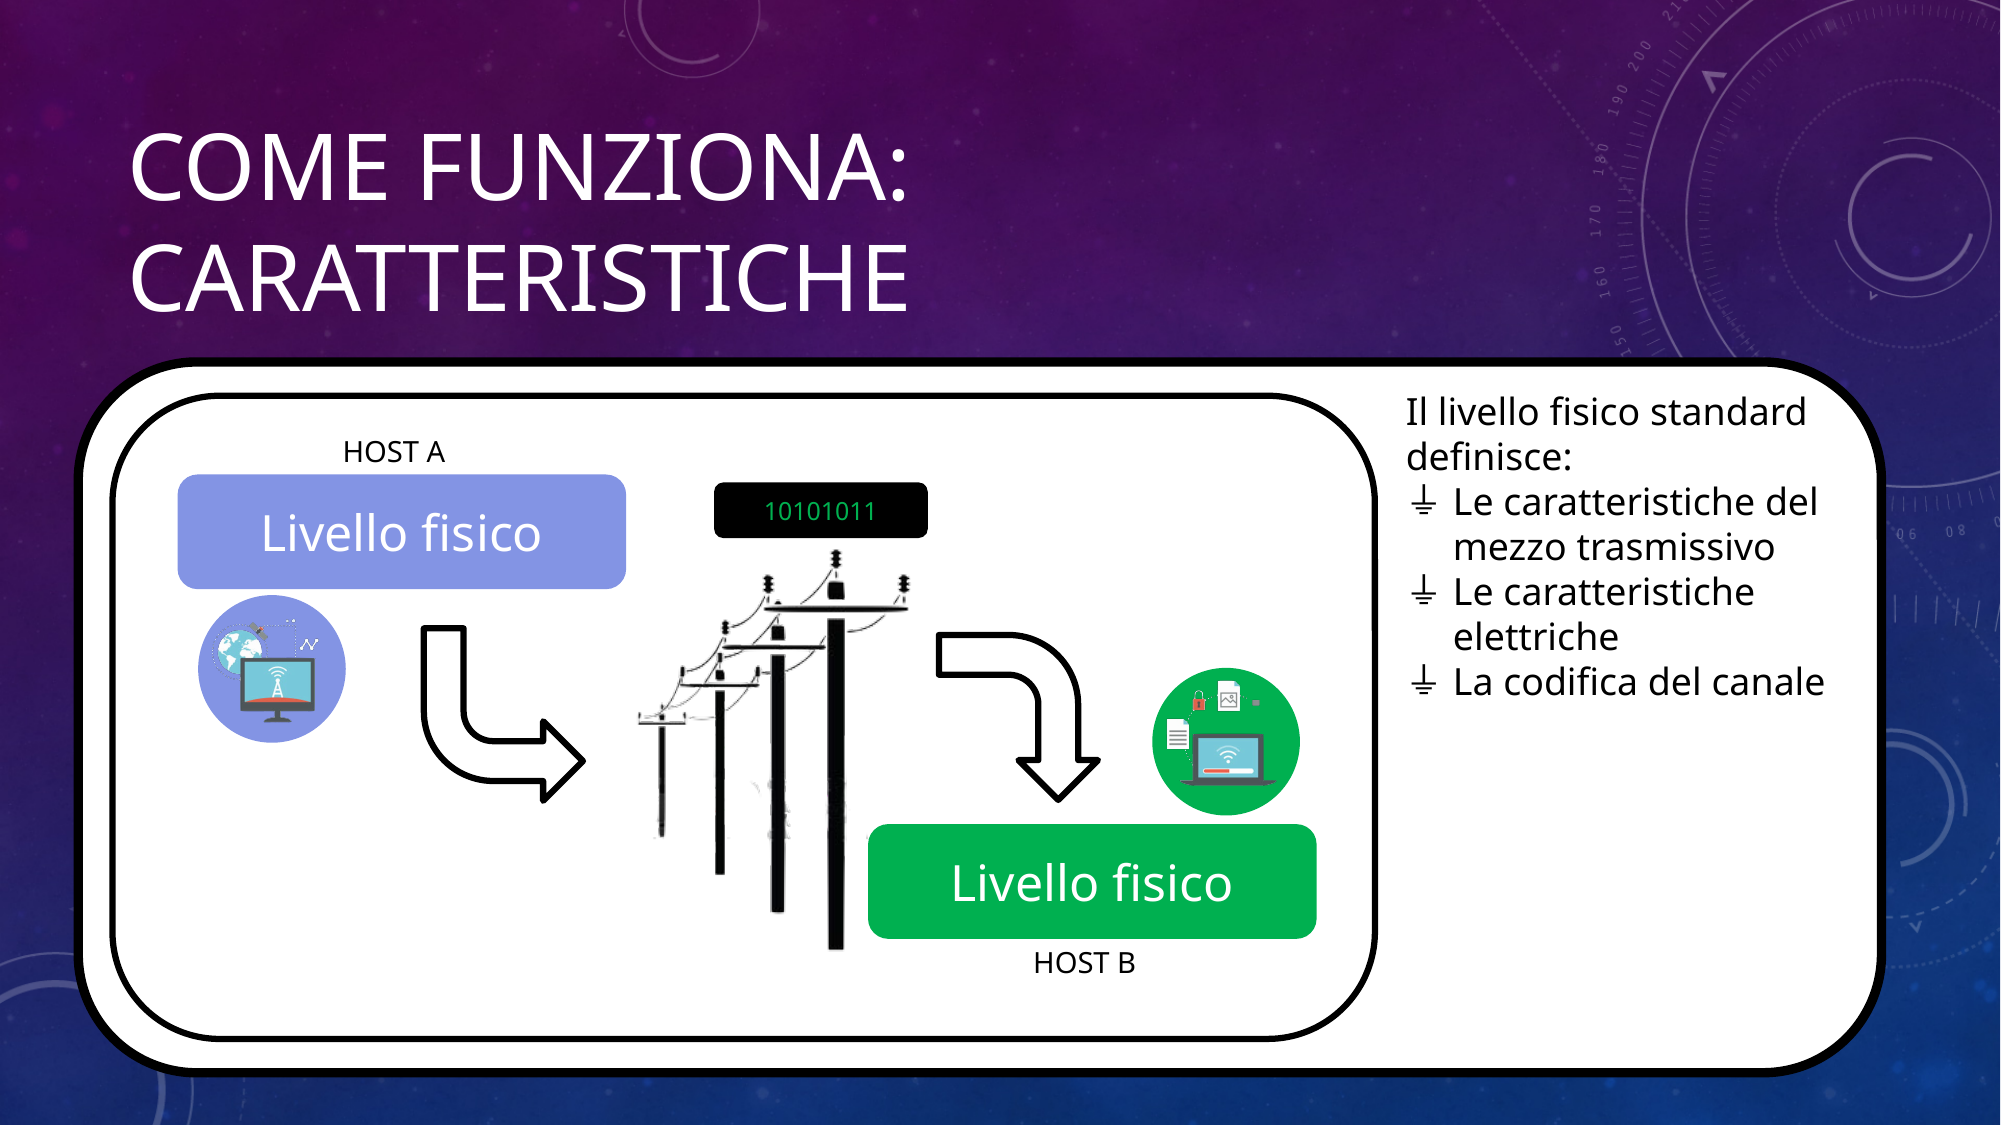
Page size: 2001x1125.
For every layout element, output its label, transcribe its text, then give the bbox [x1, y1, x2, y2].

picture [0, 0, 2001, 1125]
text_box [112, 395, 1376, 1040]
text_box Il livello fisico standard definisce: Le caratteristiche del mezzo trasmissivo Le caratteristiche elettriche La codifica del canale [1391, 380, 1856, 891]
text_box [76, 360, 1884, 1075]
title Come funziona: caratteristiche [112, 99, 1227, 339]
